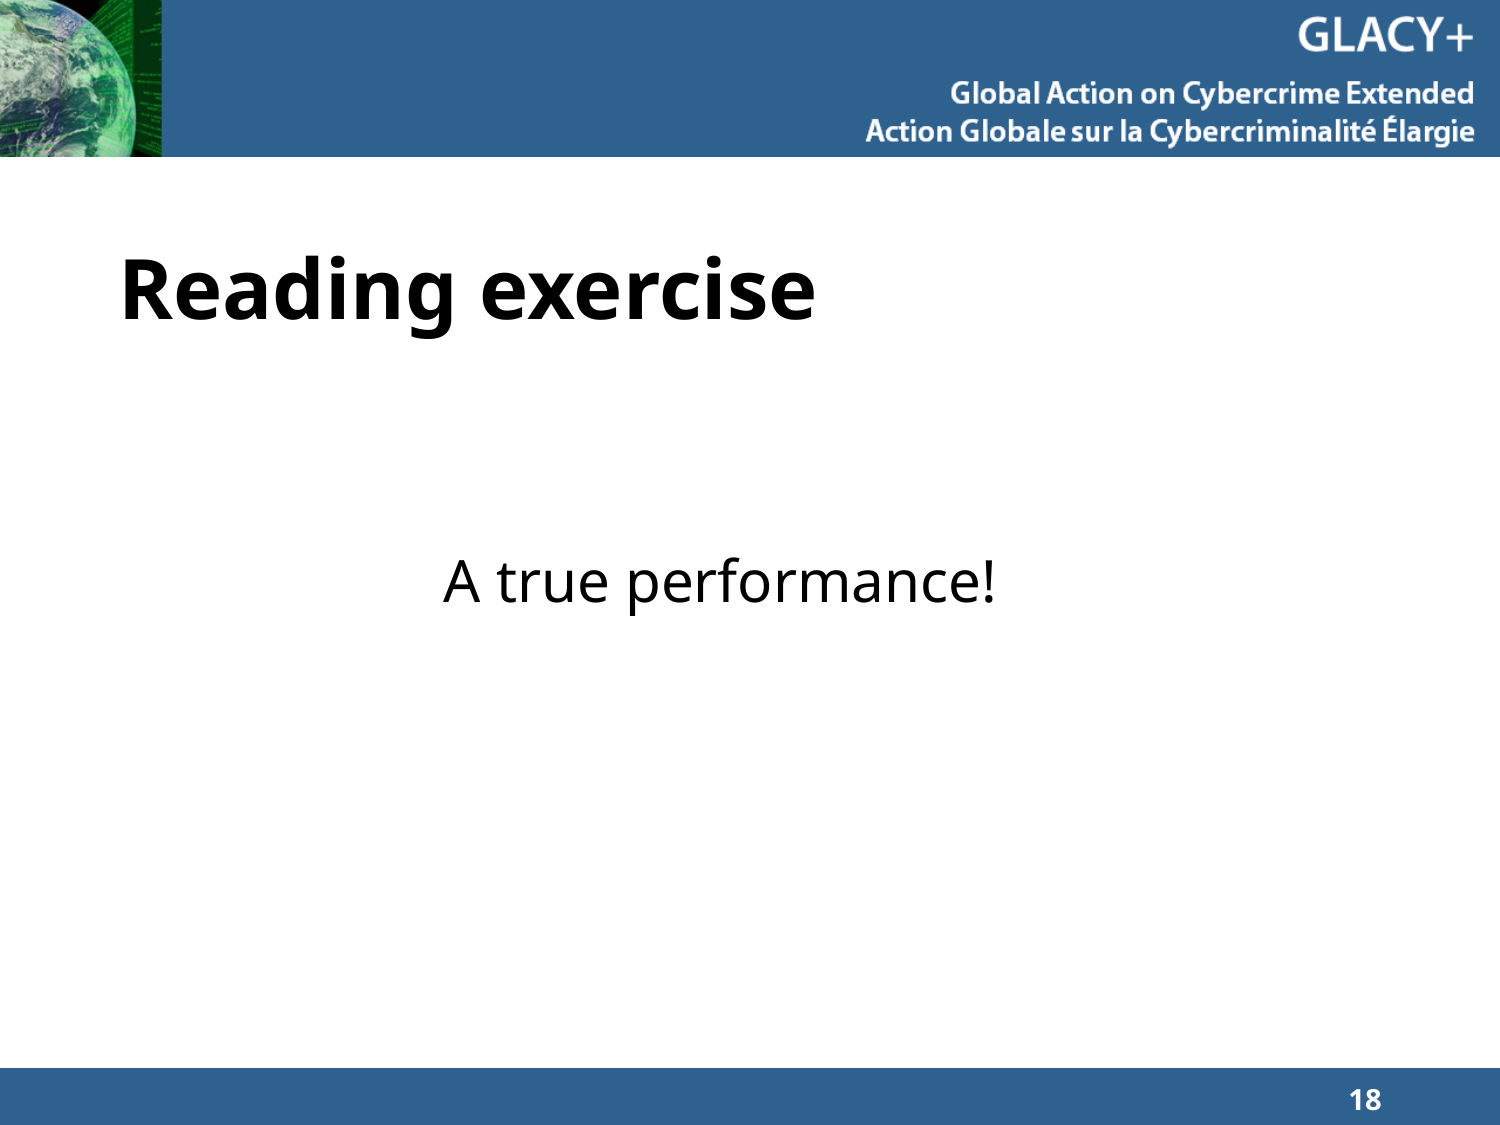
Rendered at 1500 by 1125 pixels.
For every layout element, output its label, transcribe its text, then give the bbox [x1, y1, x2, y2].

title Reading exercise [103, 197, 1397, 382]
slide_number 18 [1059, 1071, 1397, 1125]
list A true performance! [53, 382, 1404, 1125]
picture [0, 0, 1500, 157]
